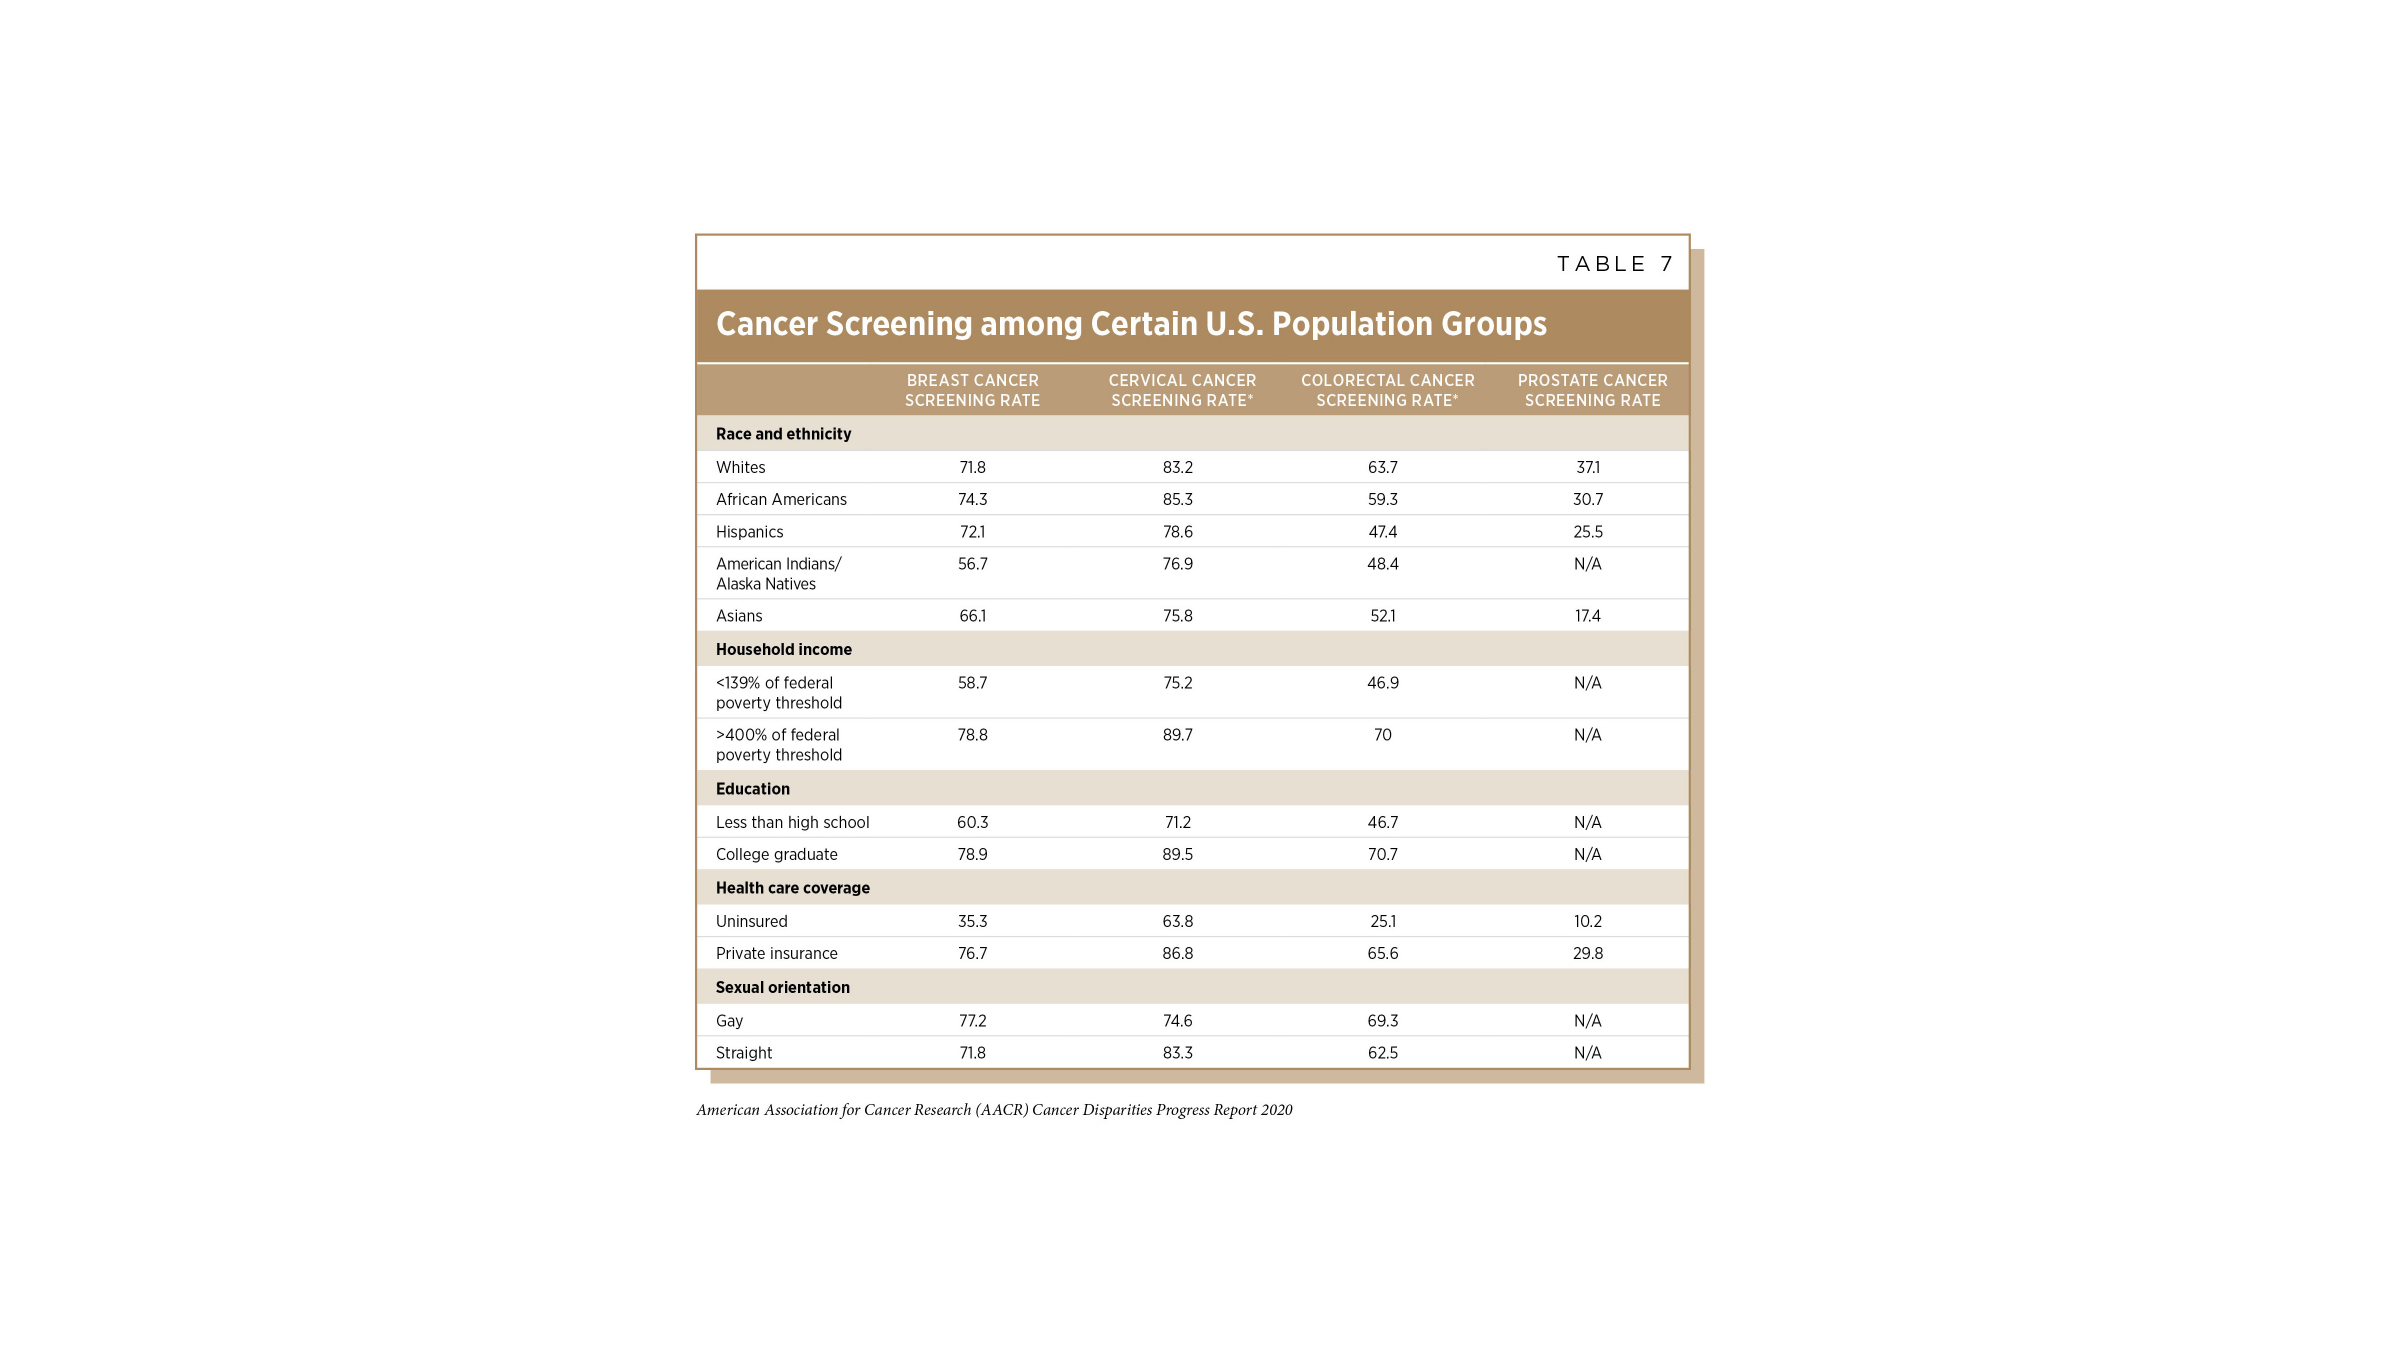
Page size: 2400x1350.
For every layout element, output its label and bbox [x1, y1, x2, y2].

picture [685, 226, 1715, 1124]
